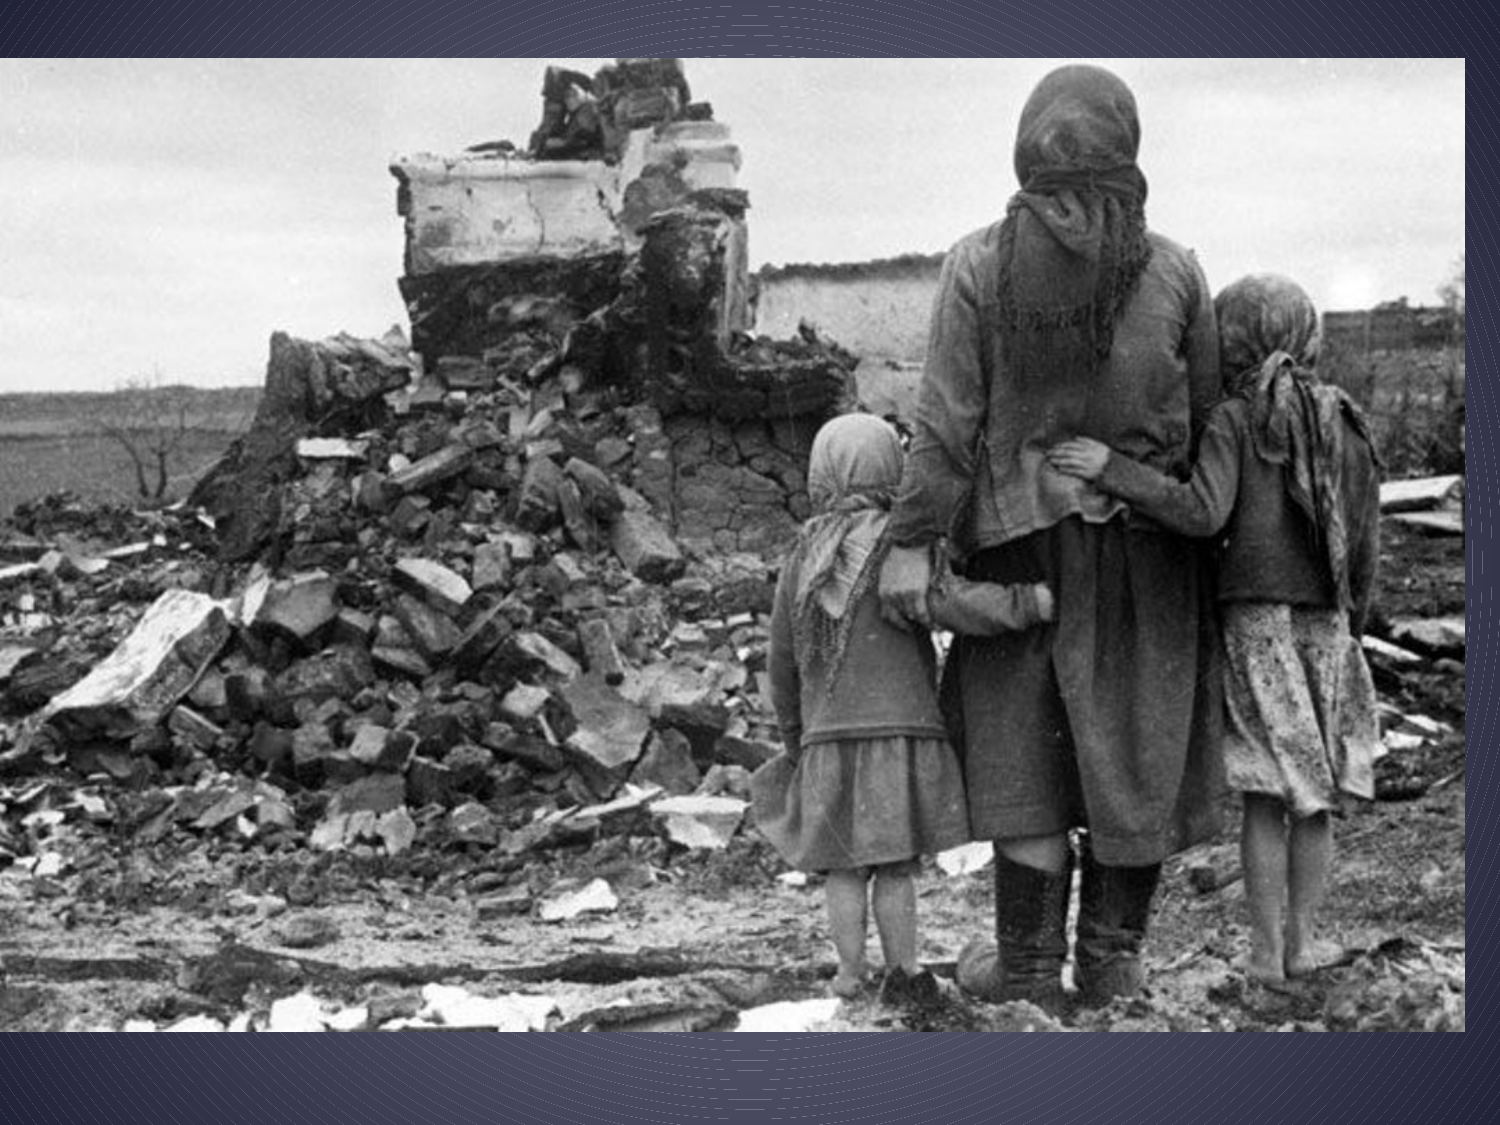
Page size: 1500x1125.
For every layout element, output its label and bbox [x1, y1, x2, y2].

picture [0, 58, 1465, 1032]
